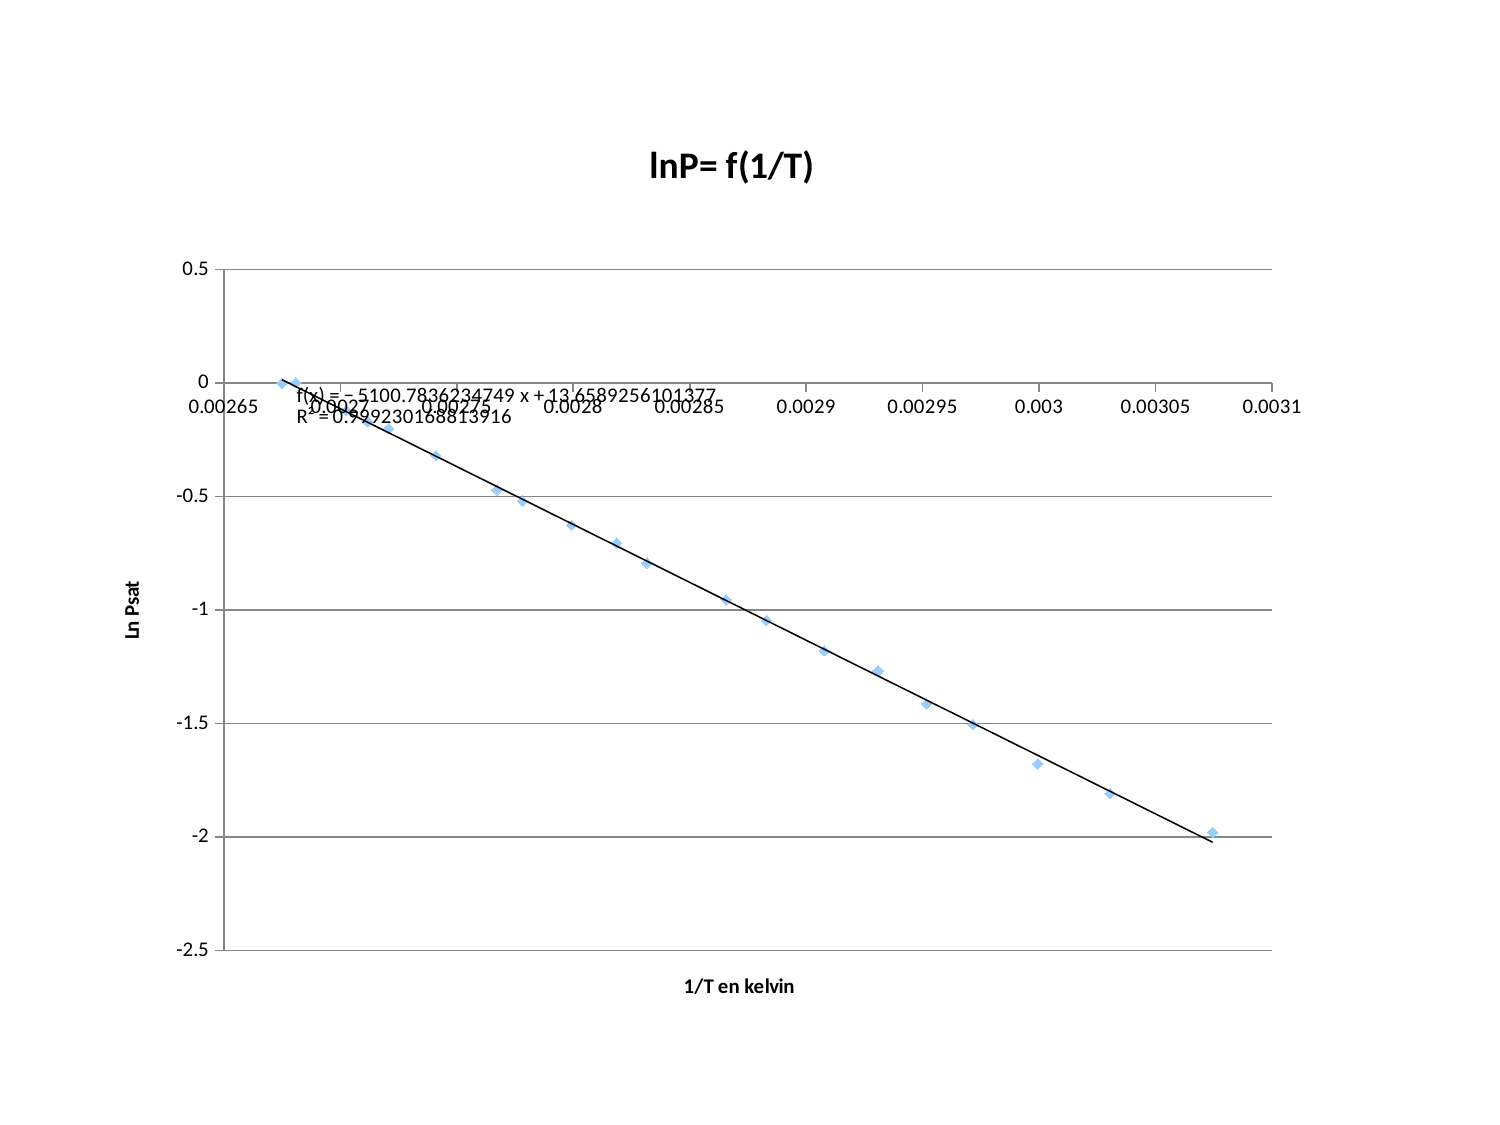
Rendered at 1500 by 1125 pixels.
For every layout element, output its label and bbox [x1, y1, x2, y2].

chart [74, 113, 1389, 1006]
